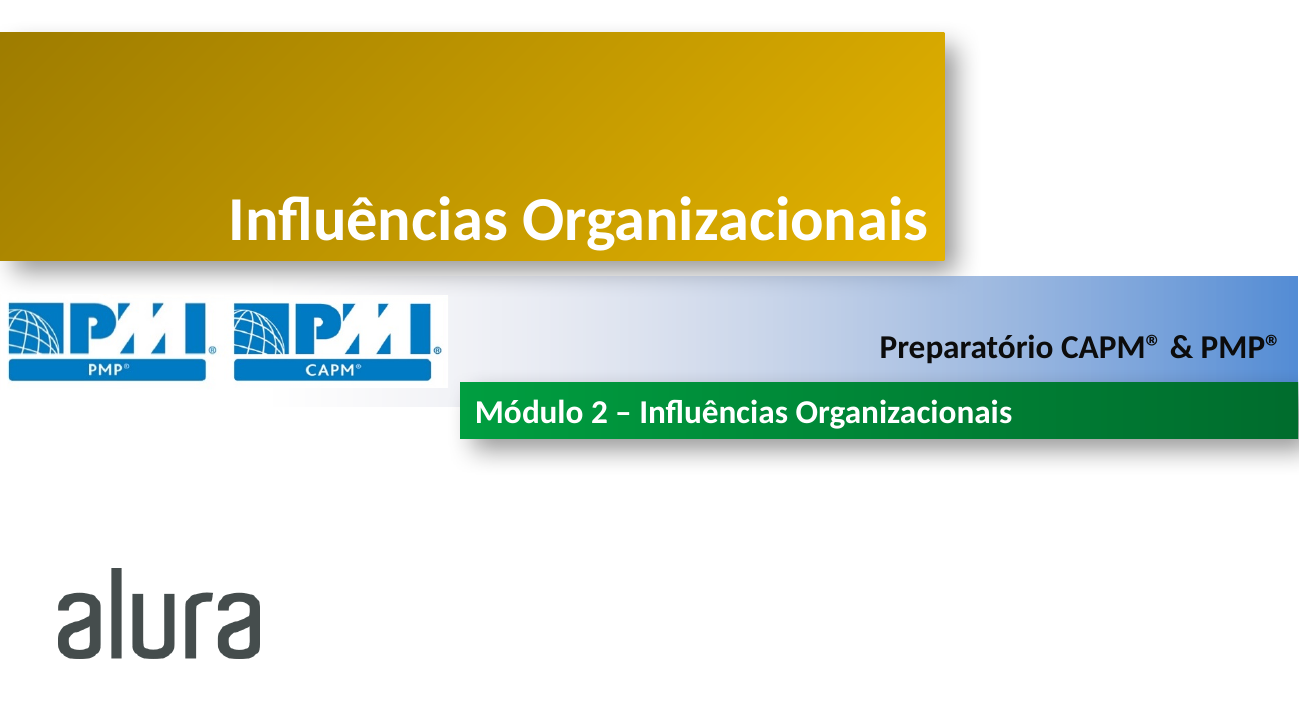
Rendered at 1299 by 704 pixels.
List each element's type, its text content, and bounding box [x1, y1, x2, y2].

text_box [0, 294, 449, 390]
text_box [270, 276, 1298, 317]
text_box [270, 374, 1298, 407]
text_box Influências Organizacionais [0, 32, 945, 261]
text_box Preparatório CAPM® & PMP® [452, 317, 1298, 374]
text_box Módulo 2 – Influências Organizacionais [460, 382, 1299, 439]
picture [58, 568, 260, 660]
